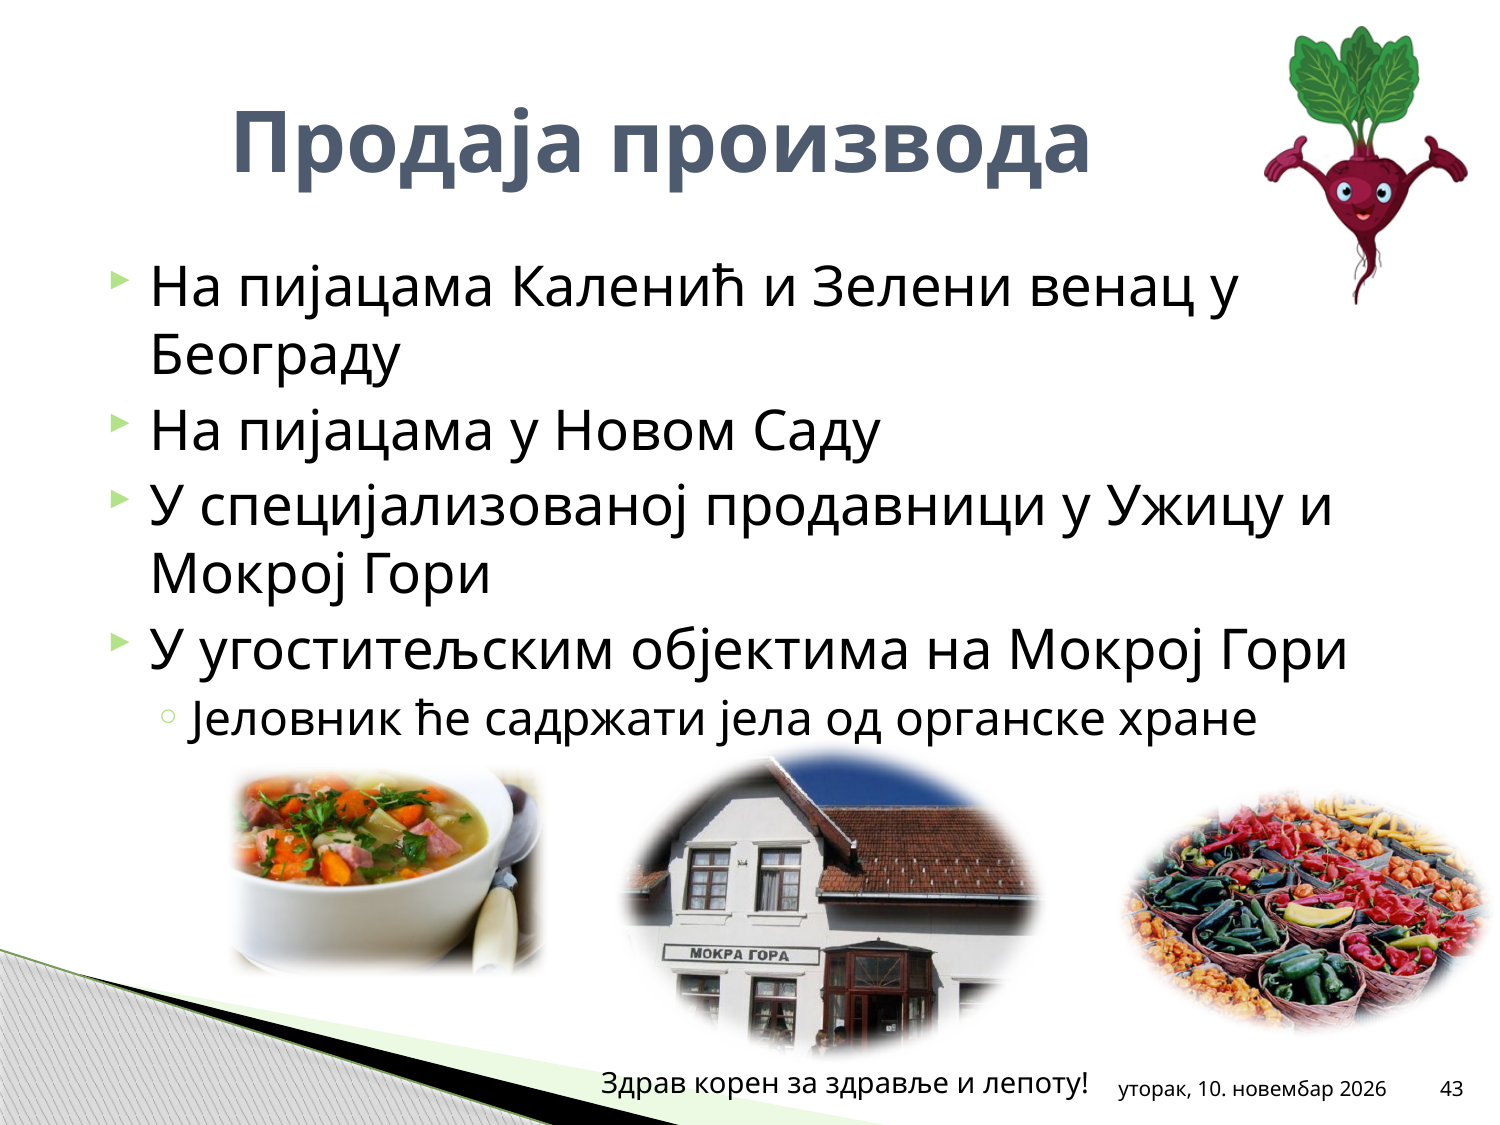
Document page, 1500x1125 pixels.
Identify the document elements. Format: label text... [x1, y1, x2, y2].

title Продаја производа [75, 45, 1250, 233]
slide_number 43 [1418, 1052, 1479, 1112]
picture [224, 762, 551, 980]
picture [612, 737, 1051, 1065]
picture [1112, 782, 1500, 1041]
footer Здрав корен за здравље и лепоту! [575, 1051, 1105, 1112]
list На пијацама Каленић и Зелени венац у Београду На пијацама у Новом Саду У специјализованој продавници у Ужицу и Мокрој Гори У угоститељским објектима на Мокрој Гори Јеловник ће садржати јела од органске хране [75, 243, 1425, 986]
picture [1262, 24, 1471, 308]
slide_number среда, 31. октобар 2012 [1105, 1051, 1418, 1112]
